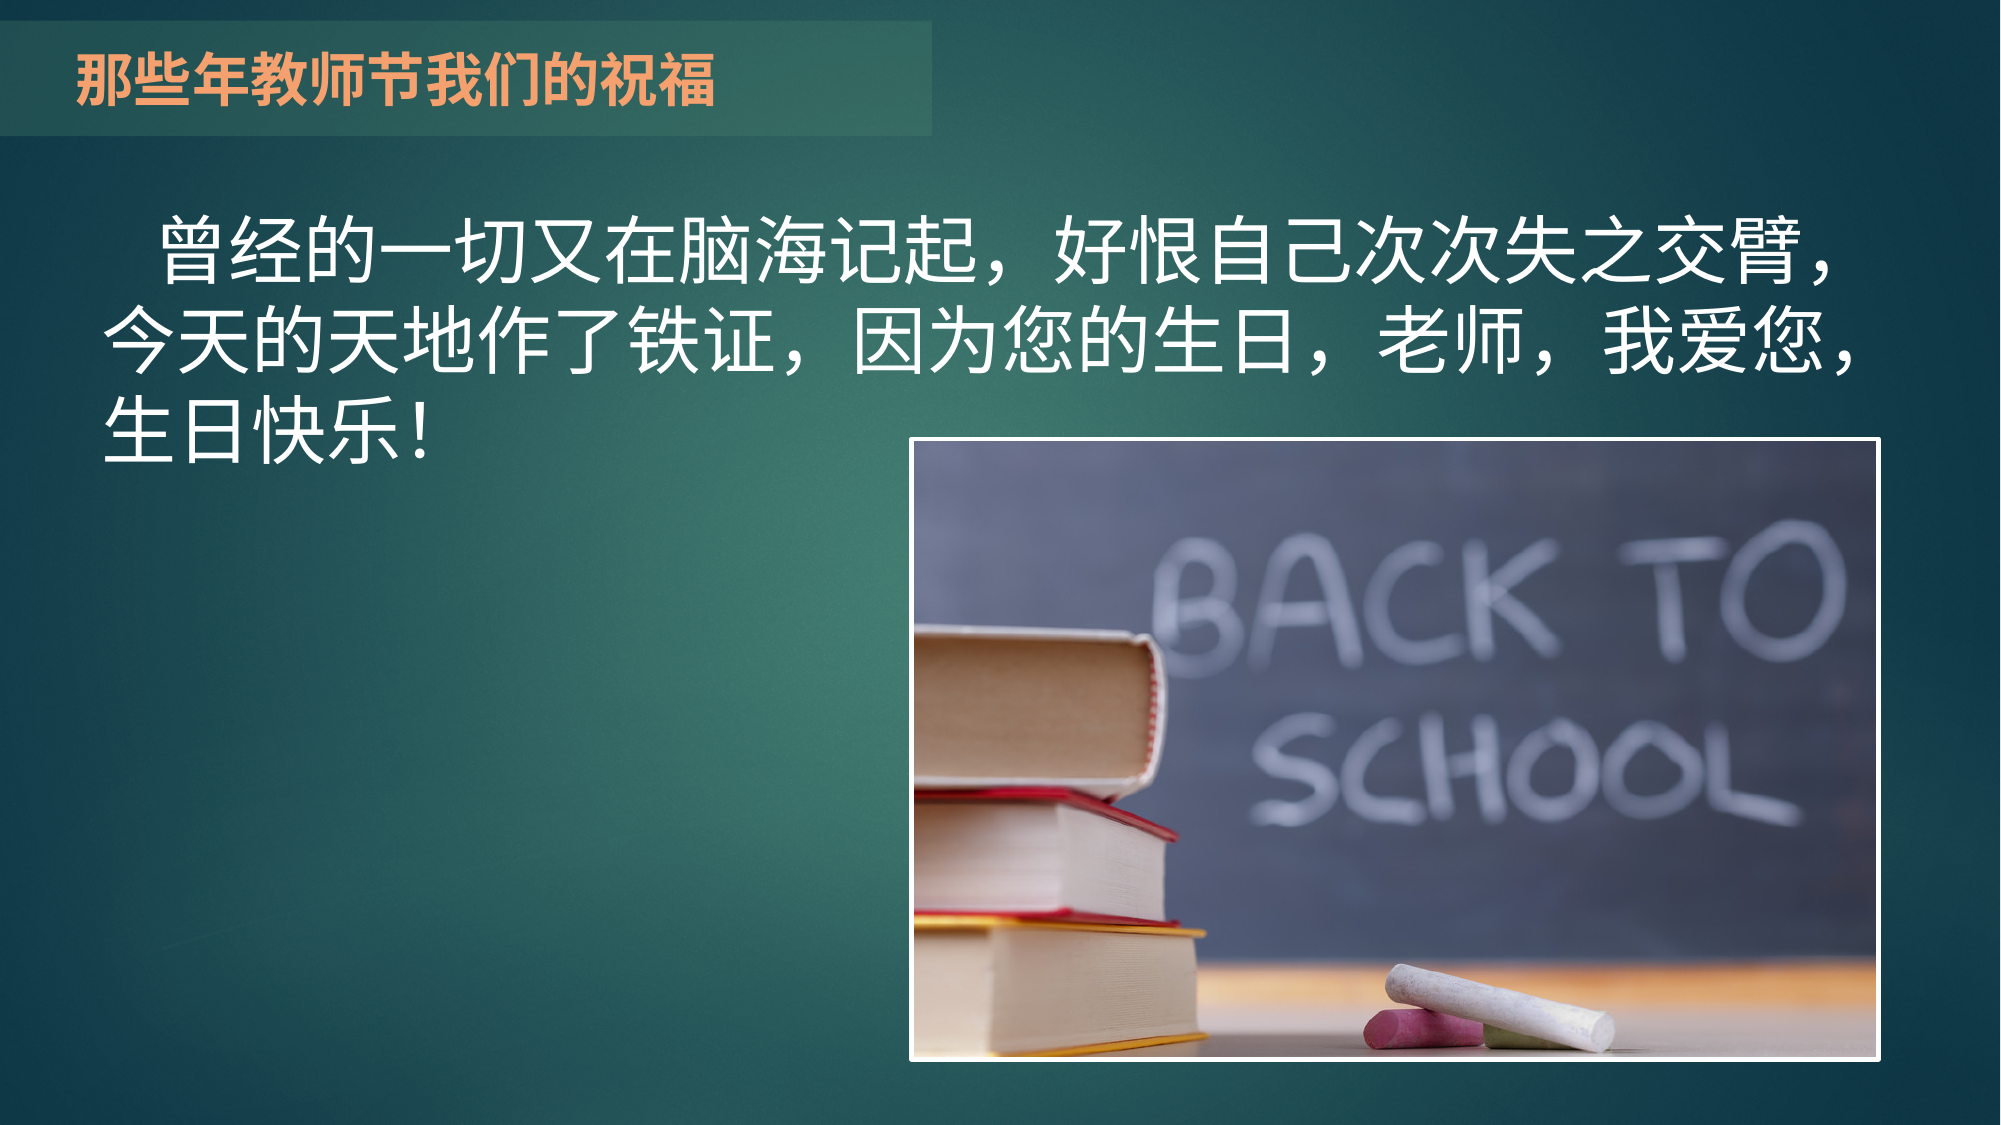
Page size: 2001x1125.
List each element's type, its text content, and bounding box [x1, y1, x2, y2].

text_box 曾经的一切又在脑海记起，好恨自己次次失之交臂，今天的天地作了铁证，因为您的生日，老师，我爱您，生日快乐！ [86, 195, 1877, 481]
picture [913, 440, 1877, 1058]
text_box 那些年教师节我们的祝福 [60, 35, 732, 121]
text_box [0, 19, 934, 138]
